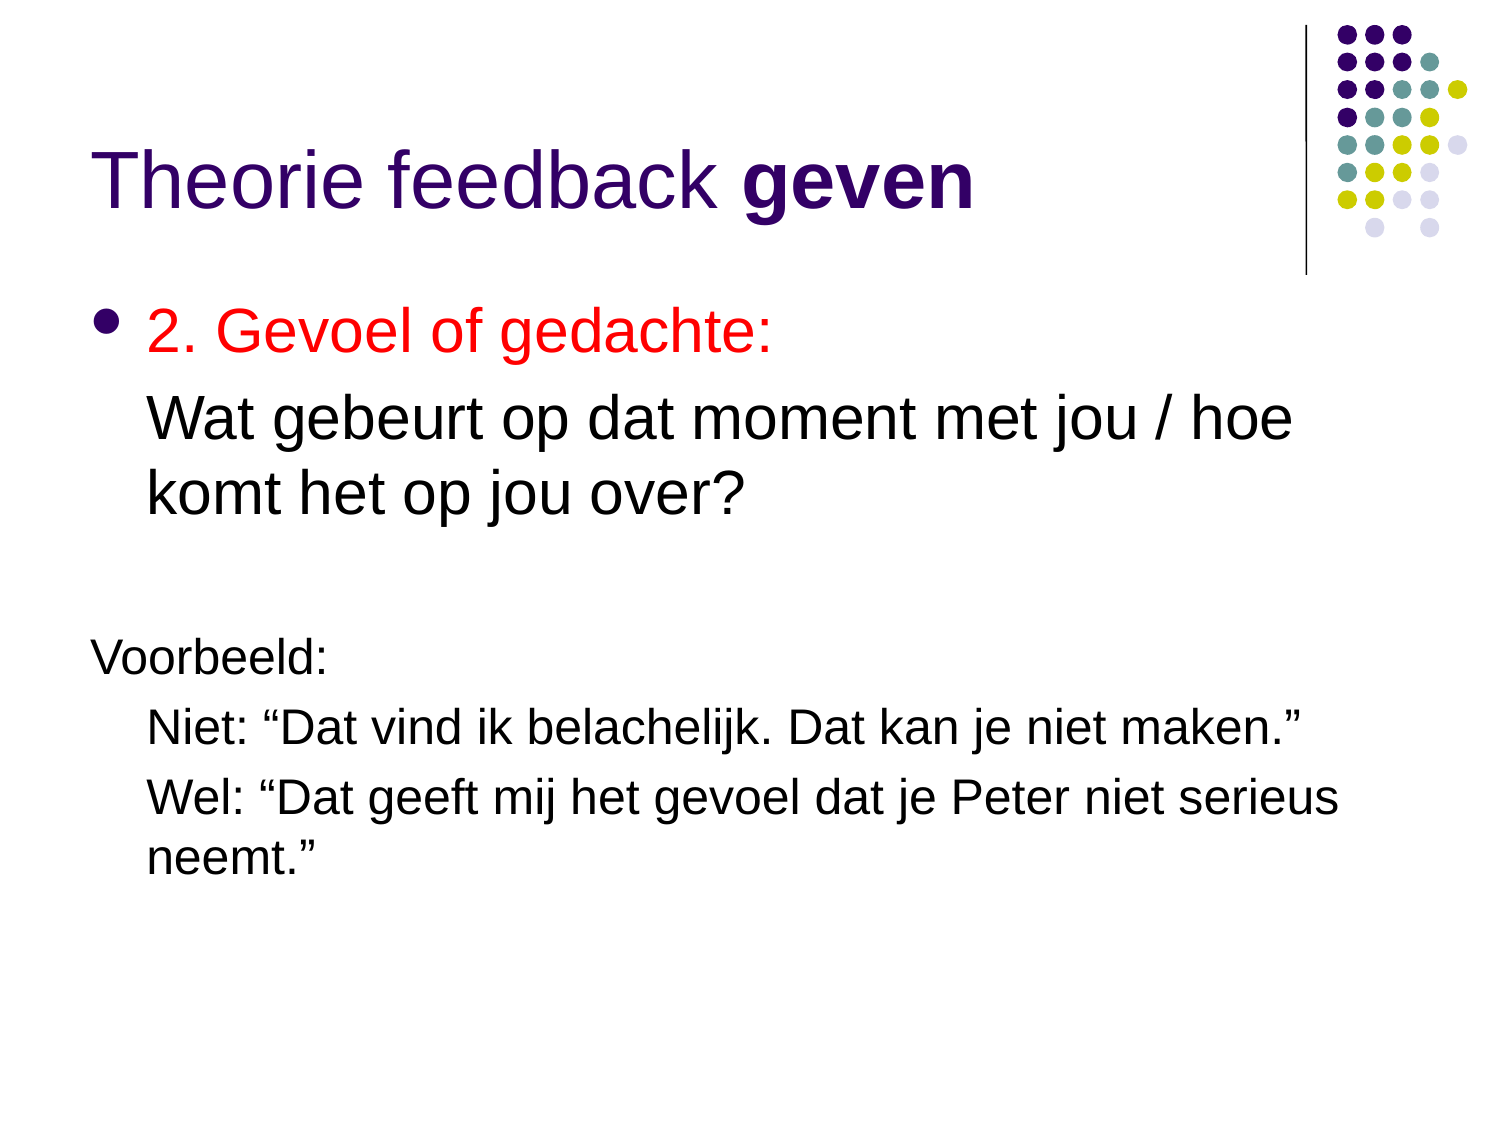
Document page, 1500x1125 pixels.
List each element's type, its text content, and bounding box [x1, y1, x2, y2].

title Theorie feedback geven [75, 20, 1313, 233]
list 2. Gevoel of gedachte: Wat gebeurt op dat moment met jou / hoe komt het op jou over? Voorbeeld: Niet: “Dat vind ik belachelijk. Dat kan je niet maken.” Wel: “Dat geeft mij het gevoel dat je Peter niet serieus neemt.” [75, 282, 1425, 1006]
